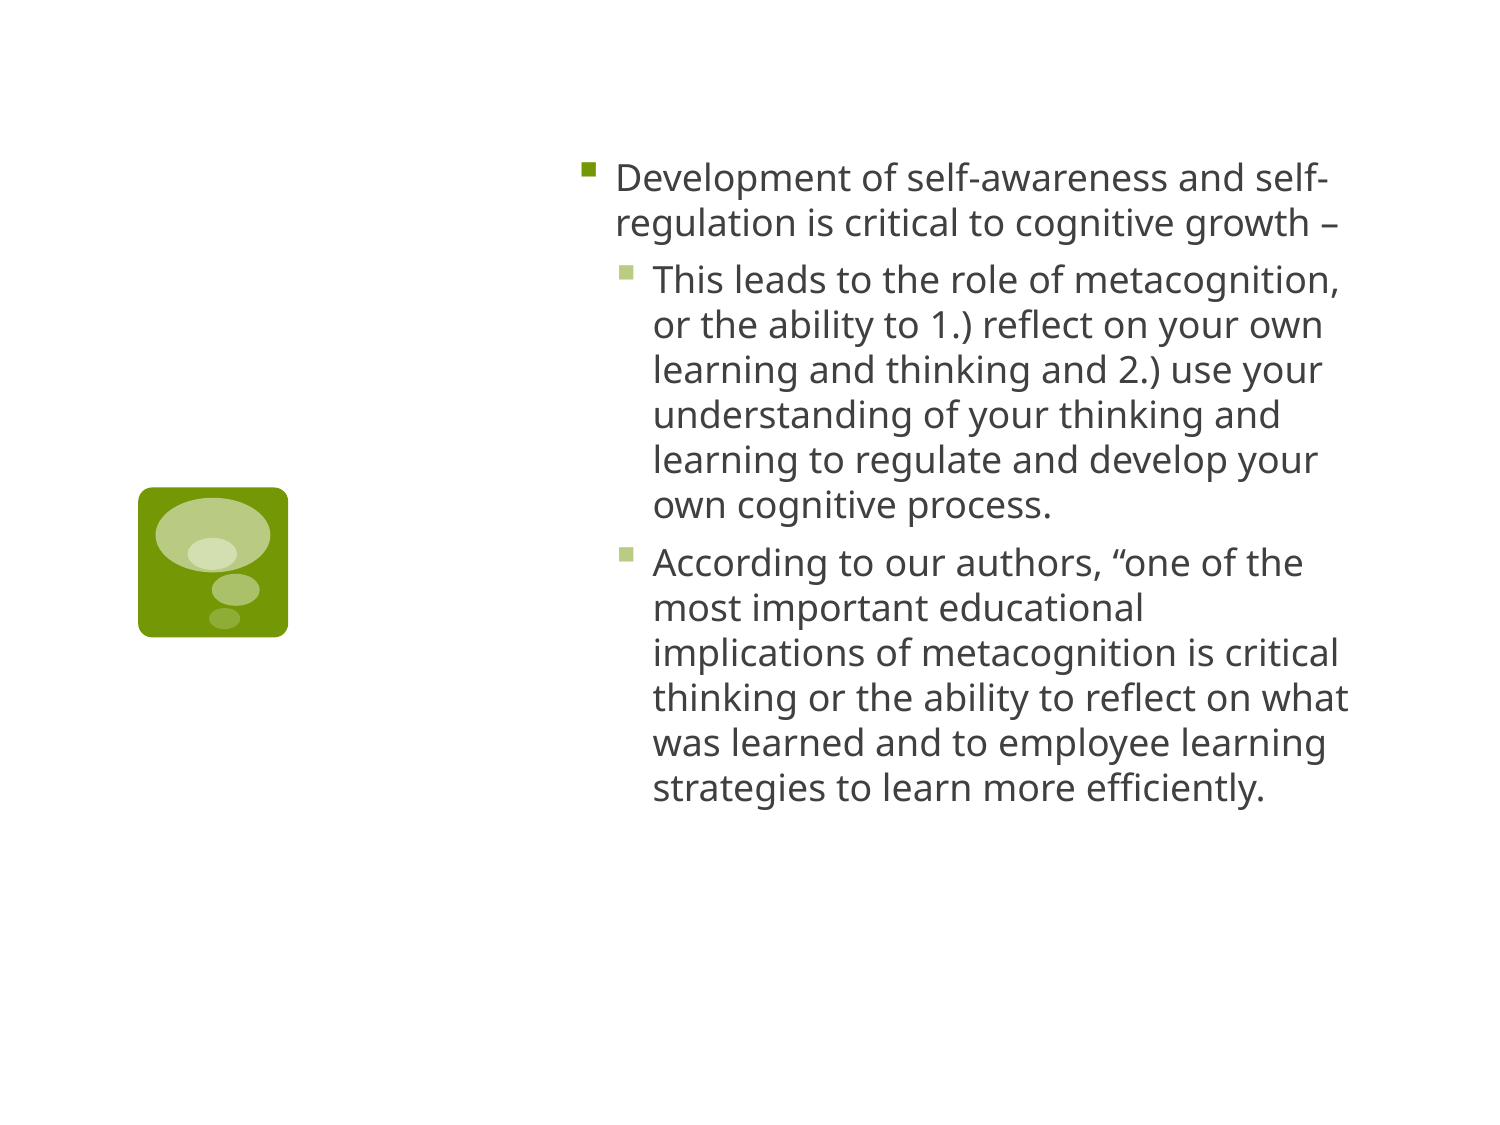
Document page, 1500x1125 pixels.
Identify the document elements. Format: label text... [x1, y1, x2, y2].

list Development of self-awareness and self-regulation is critical to cognitive growth – This leads to the role of metacognition, or the ability to 1.) reflect on your own learning and thinking and 2.) use your understanding of your thinking and learning to regulate and develop your own cognitive process. According to our authors, “one of the most important educational implications of metacognition is critical thinking or the ability to reflect on what was learned and to employee learning strategies to learn more efficiently. [562, 146, 1374, 1005]
